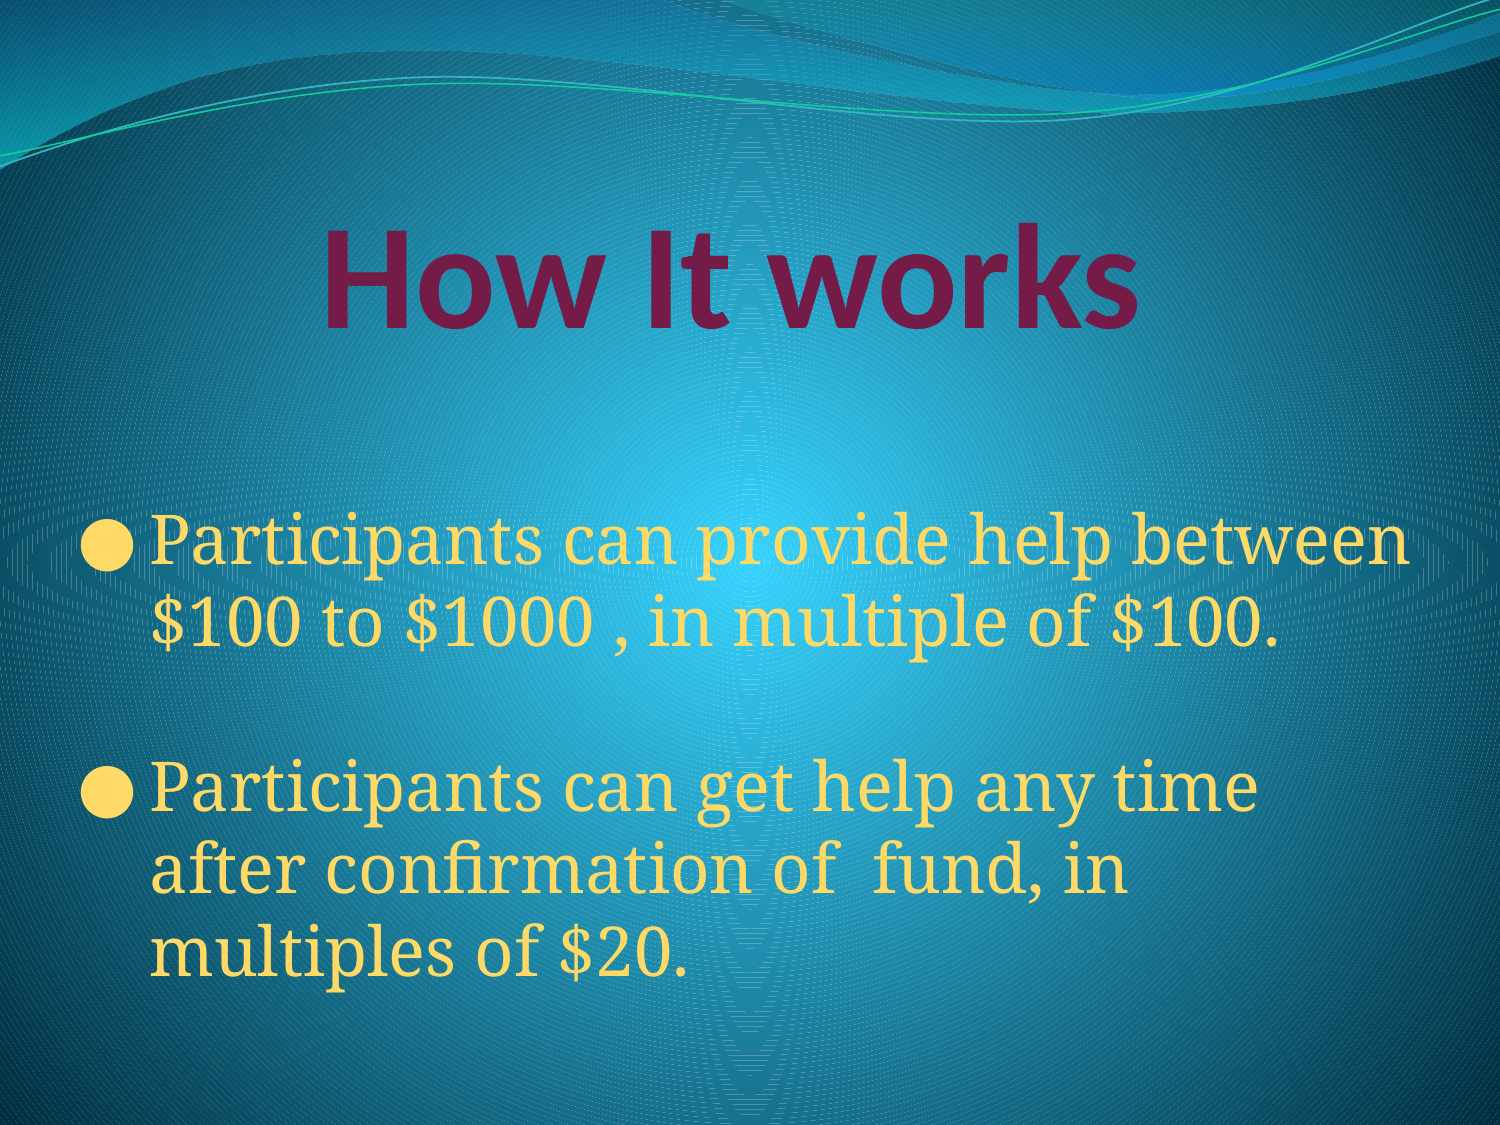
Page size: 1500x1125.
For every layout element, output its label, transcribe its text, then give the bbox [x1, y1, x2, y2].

subtitle Participants can provide help between $100 to $1000 , in multiple of $100. Participants can get help any time after confirmation of fund, in multiples of $20. [59, 480, 1439, 818]
title How It works [87, 224, 1376, 374]
